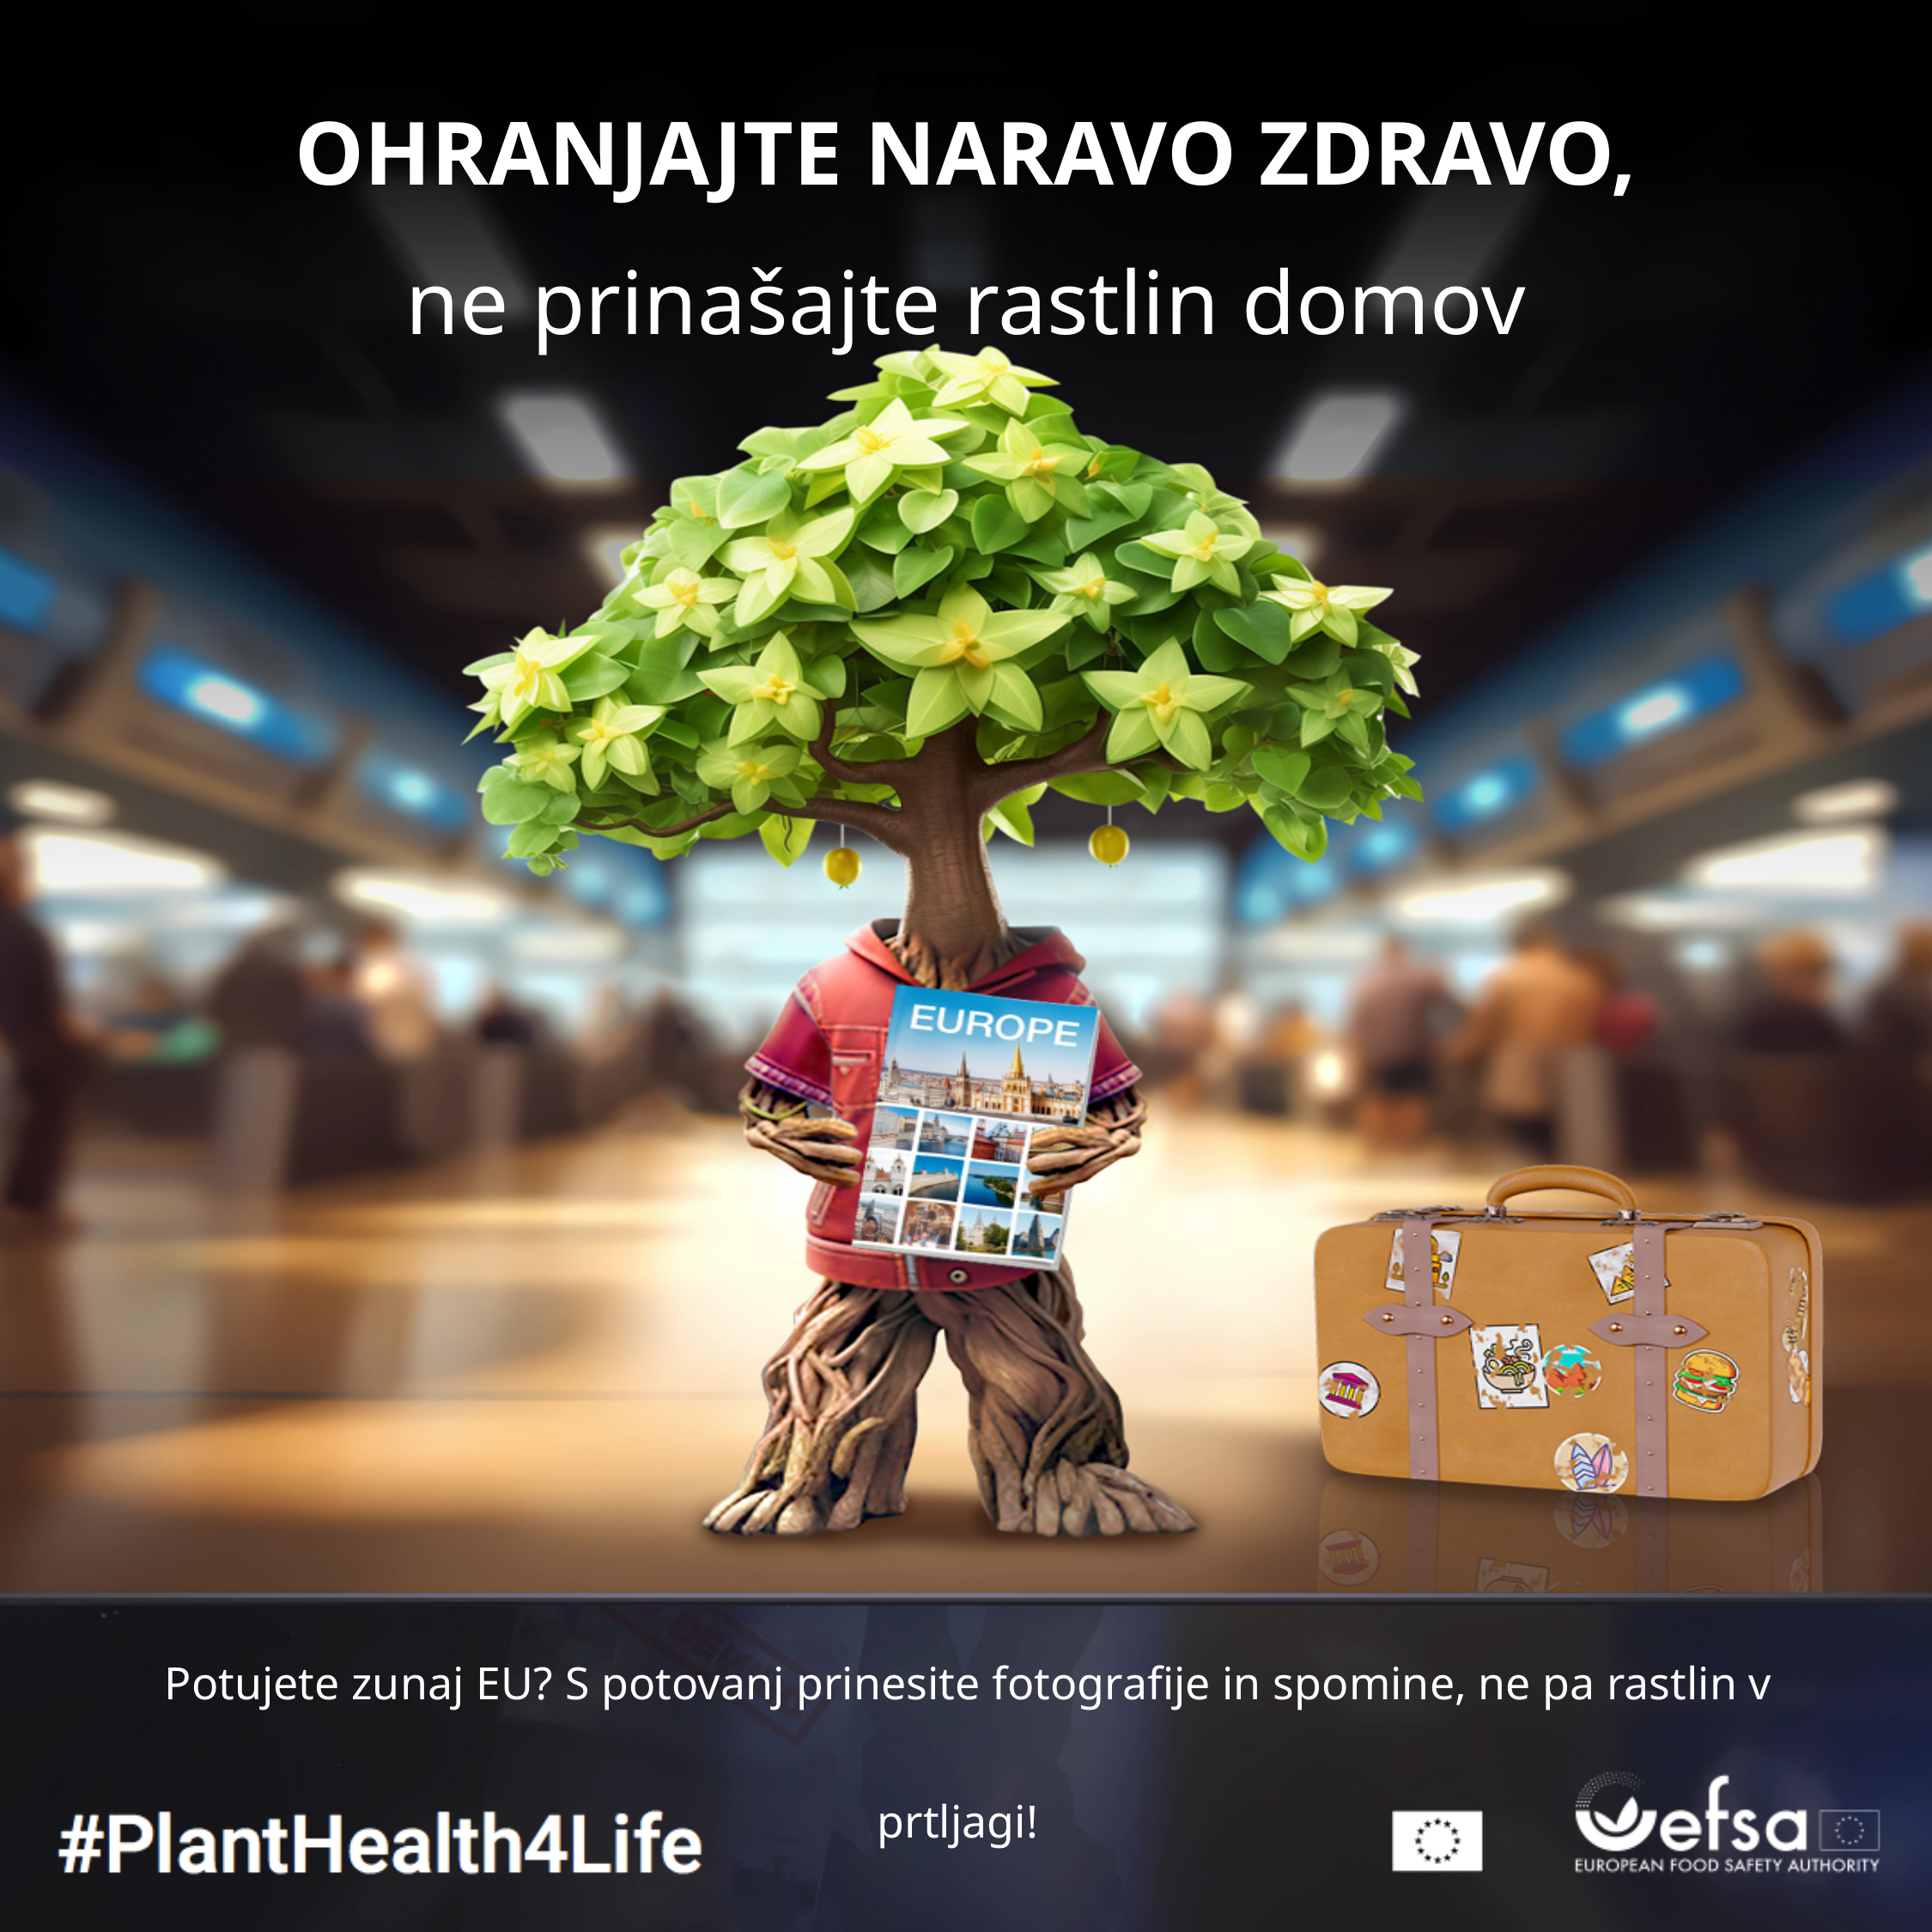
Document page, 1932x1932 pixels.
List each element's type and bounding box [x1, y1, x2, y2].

text_box [0, 0, 1932, 1932]
